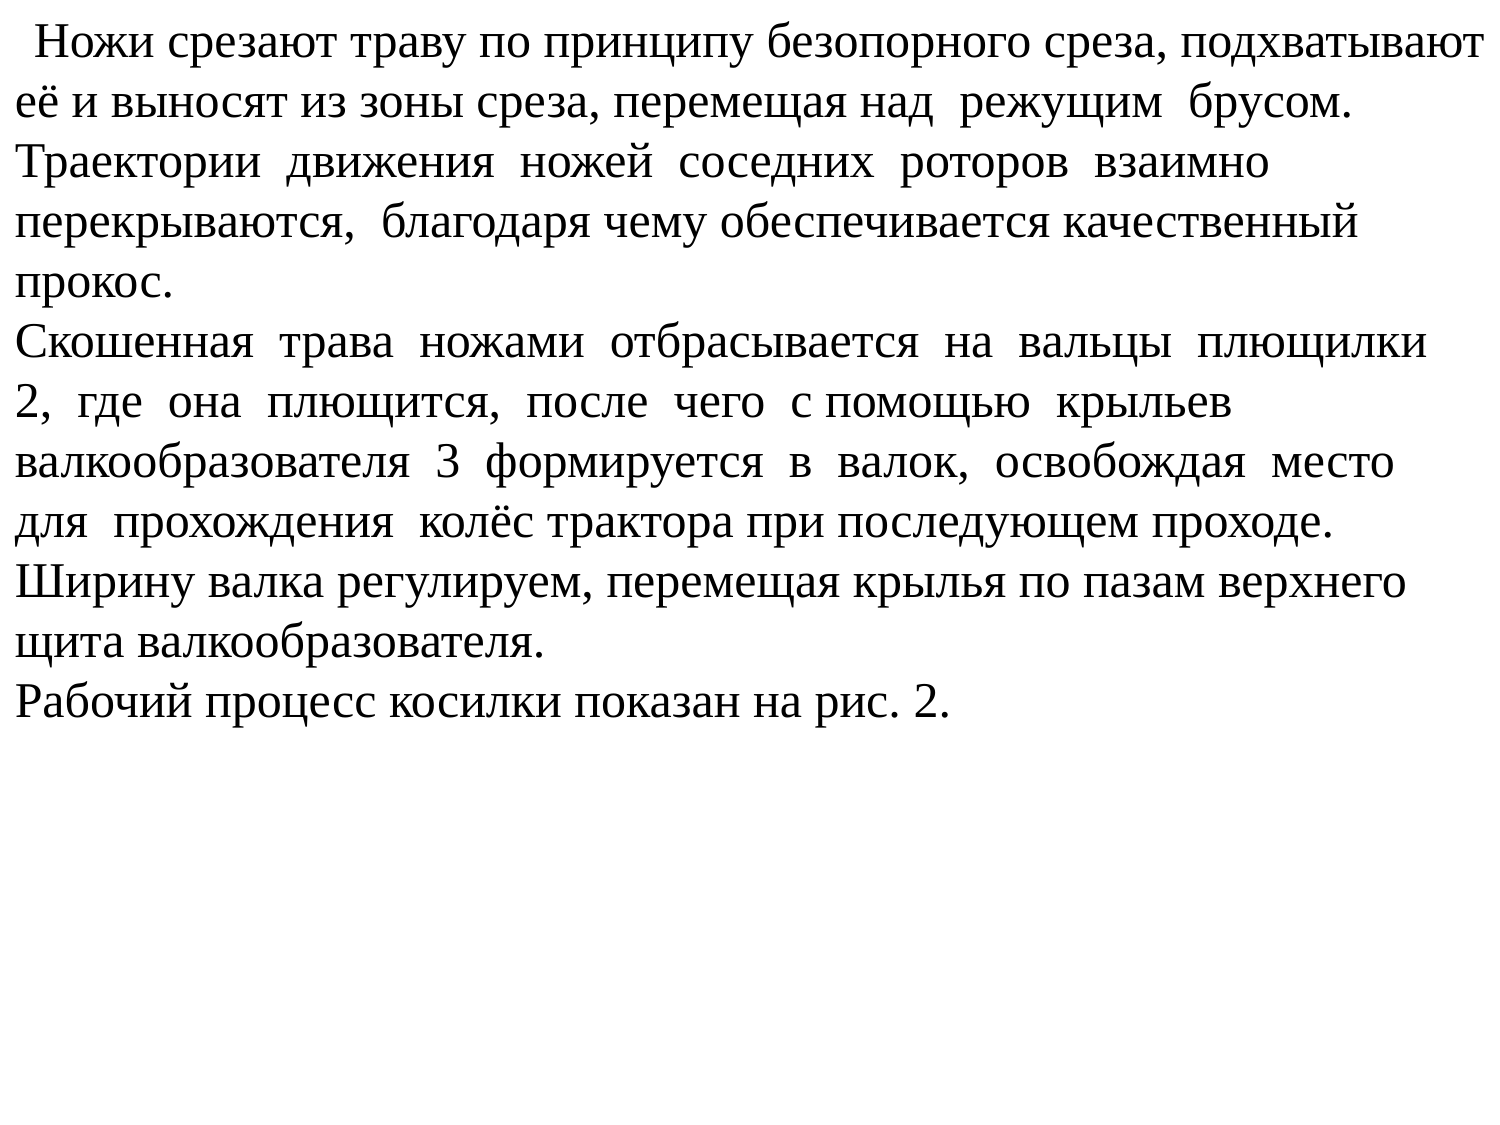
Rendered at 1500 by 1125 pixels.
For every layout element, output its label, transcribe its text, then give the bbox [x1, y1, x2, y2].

text_box Ножи срезают траву по принципу безопорного среза, подхватывают её и выносят из зоны среза, перемещая над режущим брусом. Траектории движения ножей соседних роторов взаимно перекрываются, благодаря чему обеспечивается качественный прокос. Скошенная трава ножами отбрасывается на вальцы плющилки 2, где она плющится, после чего с помощью крыльев валкообразователя 3 формируется в валок, освобождая место для прохождения колёс трактора при последующем проходе. Ширину валка регулируем, перемещая крылья по пазам верхнего щита валкообразователя. Рабочий процесс косилки показан на рис. 2. [0, 0, 1500, 735]
